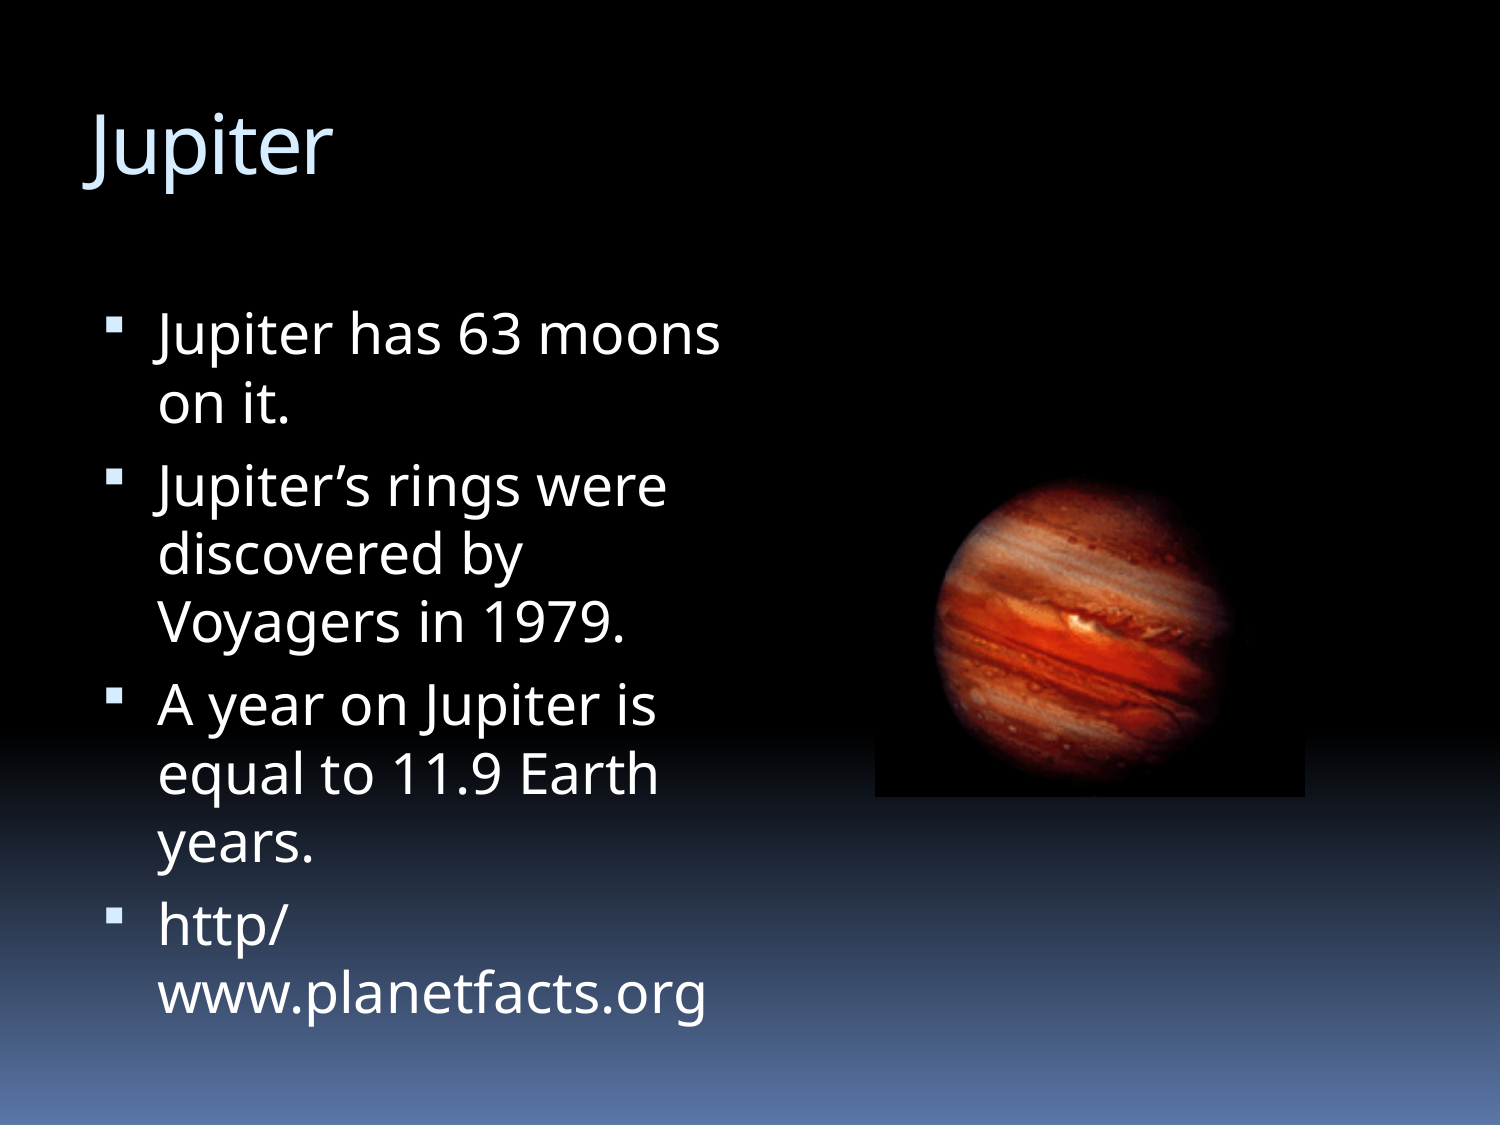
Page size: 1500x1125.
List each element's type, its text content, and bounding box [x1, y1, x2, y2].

list Jupiter has 63 moons on it. Jupiter’s rings were discovered by Voyagers in 1979. A year on Jupiter is equal to 11.9 Earth years. http/www.planetfacts.org [76, 290, 739, 1033]
picture [874, 474, 1305, 798]
title Jupiter [75, 83, 1425, 234]
